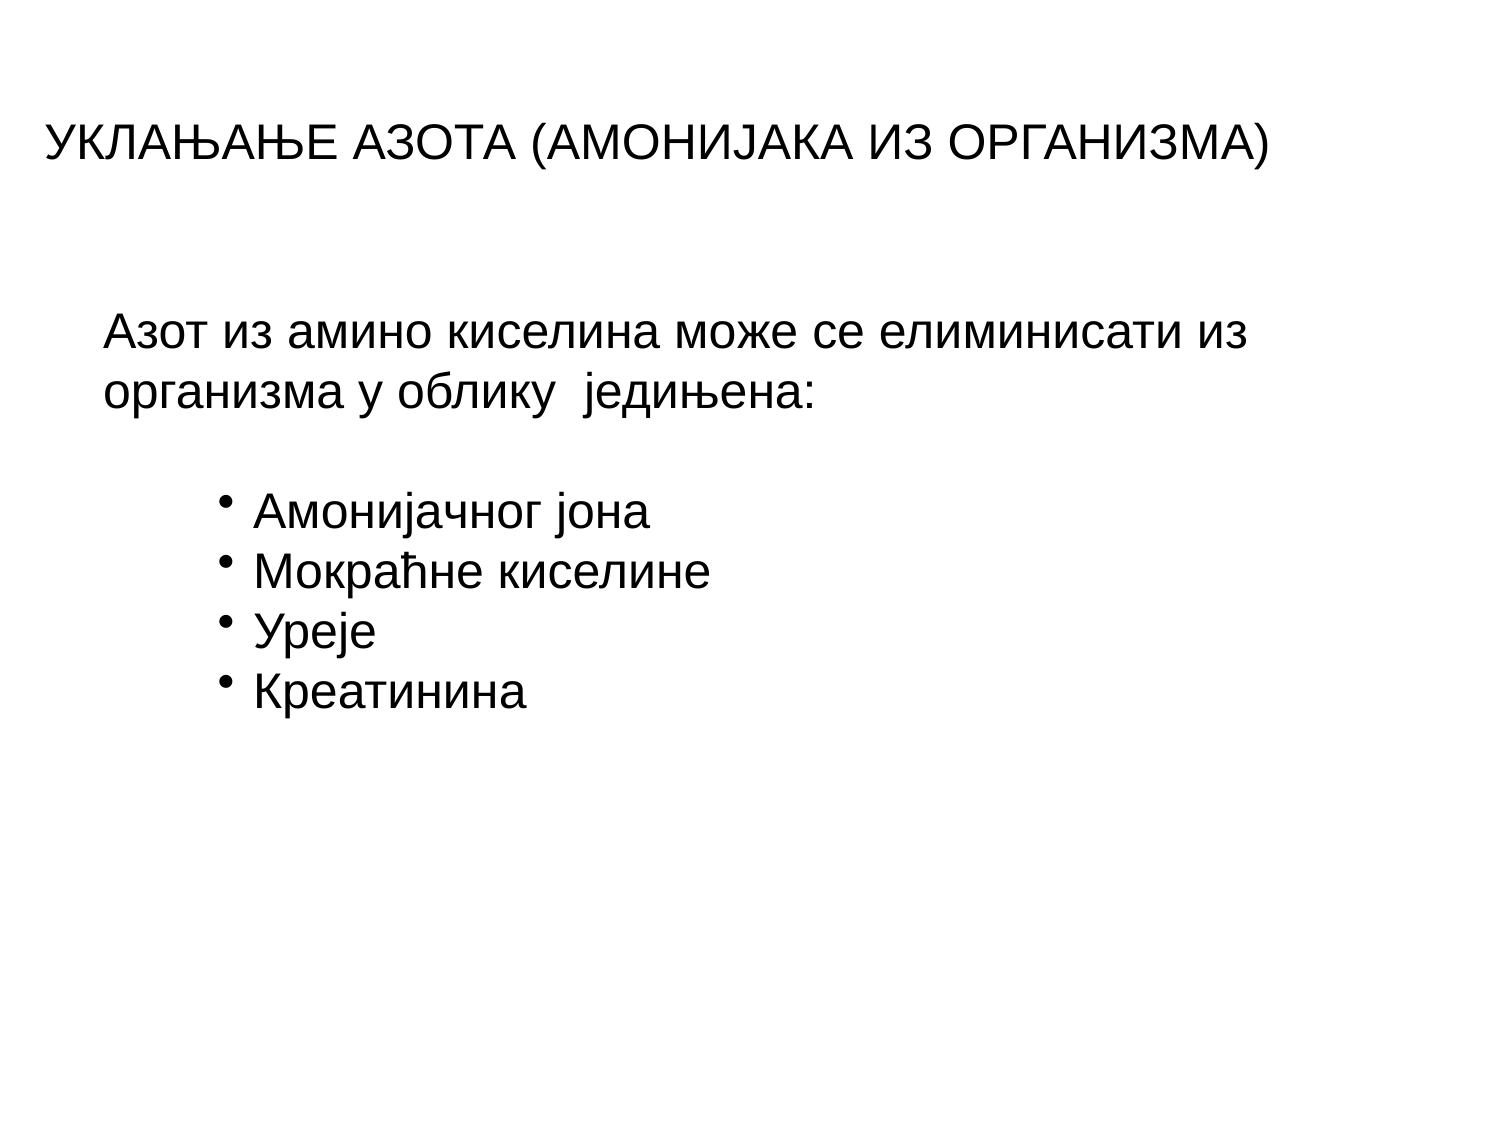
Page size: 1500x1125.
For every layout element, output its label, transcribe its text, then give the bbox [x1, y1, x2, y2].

text_box Азот из амино киселина може се елиминисати из организма у облику једињена: Амонијачног јона Мокраћне киселине Уреје Креатинина [88, 290, 1329, 726]
text_box УКЛАЊАЊЕ АЗОТА (АМОНИЈАКА ИЗ ОРГАНИЗМА) [29, 101, 1477, 262]
